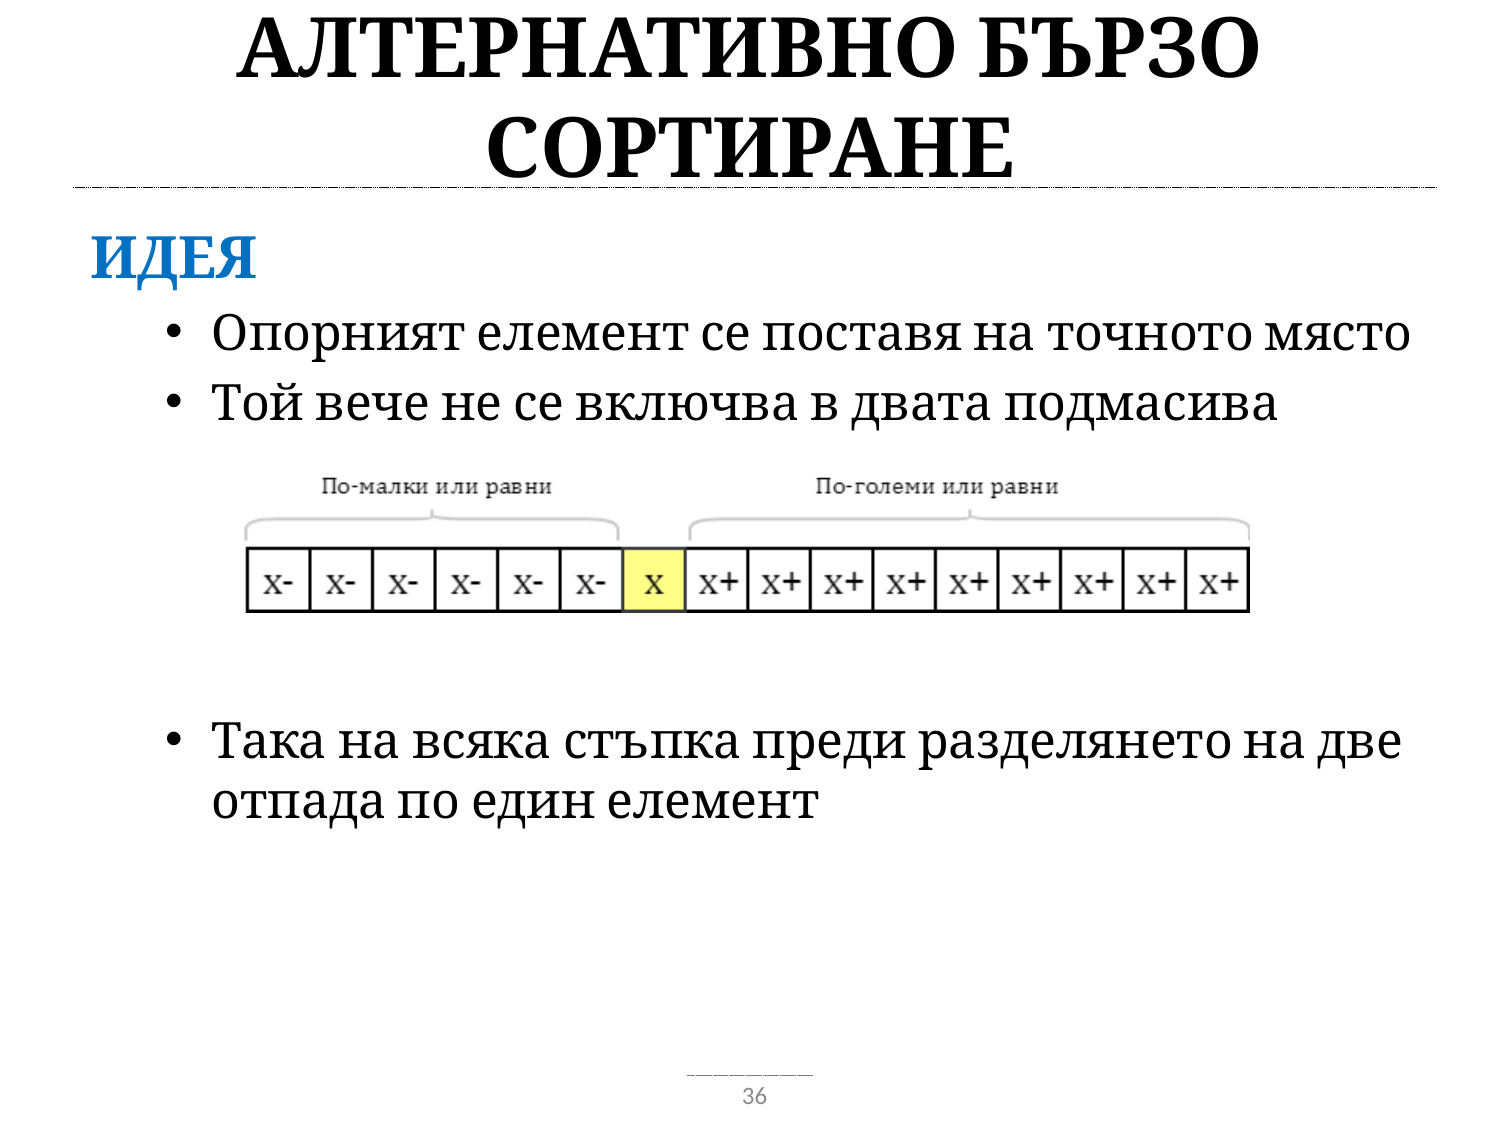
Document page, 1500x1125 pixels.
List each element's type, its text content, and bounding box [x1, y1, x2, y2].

list Идея Опорният елемент се поставя на точното място Той вече не се включва в двата подмасива Така на всяка стъпка преди разделянето на две отпада по един елемент [75, 212, 1450, 1063]
slide_number 36 [579, 1065, 930, 1125]
title Алтернативно бързо сортиране [0, 0, 1500, 188]
picture [243, 452, 1251, 613]
